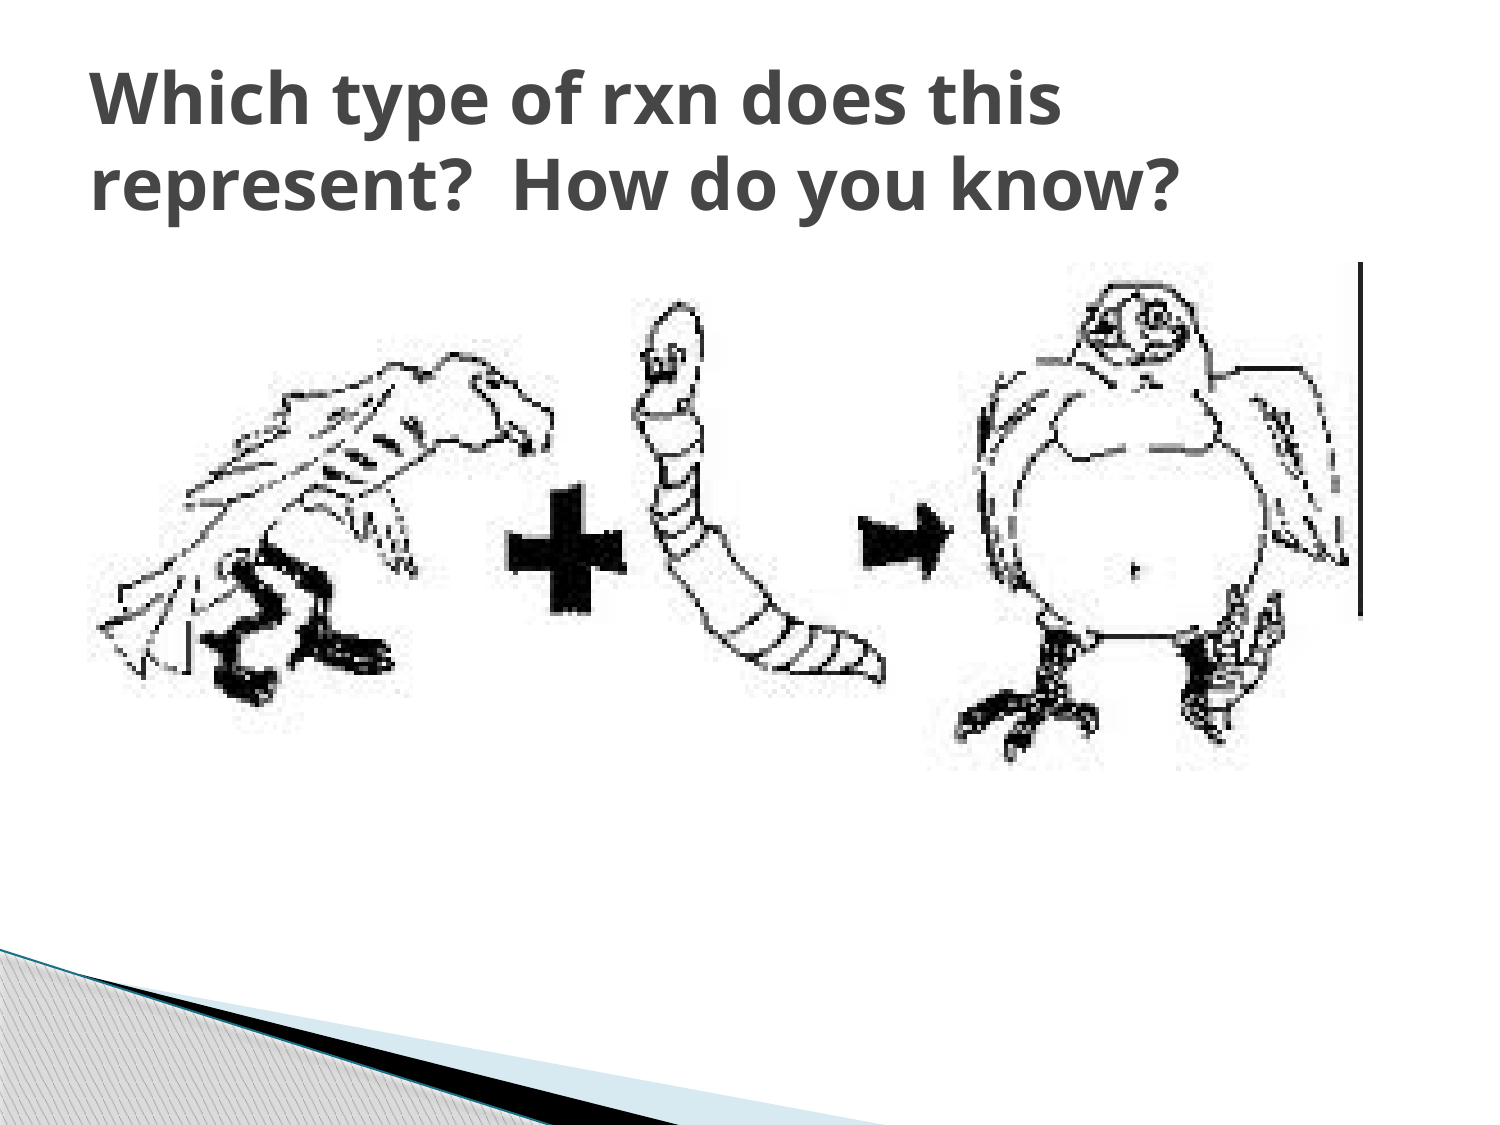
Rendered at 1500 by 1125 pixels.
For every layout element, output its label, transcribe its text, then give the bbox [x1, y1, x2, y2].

title Which type of rxn does this represent? How do you know? [75, 45, 1425, 233]
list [87, 262, 1363, 785]
